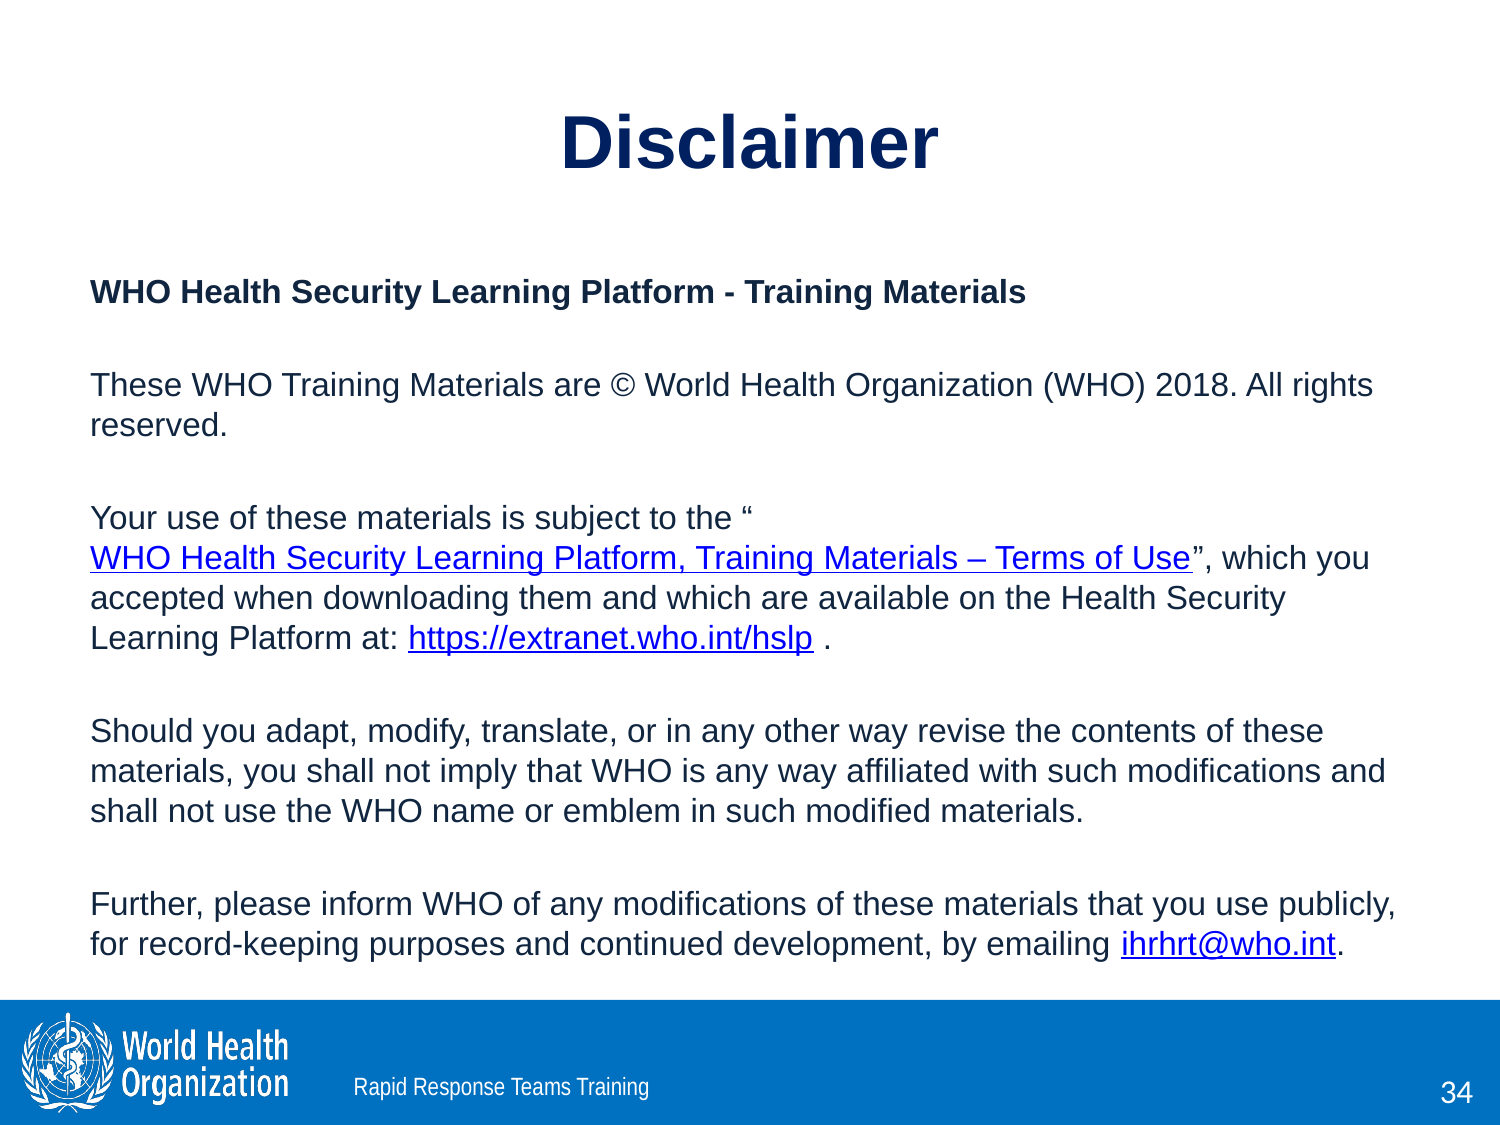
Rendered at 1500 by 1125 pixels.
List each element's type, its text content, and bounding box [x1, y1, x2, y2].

list WHO Health Security Learning Platform - Training Materials These WHO Training Materials are © World Health Organization (WHO) 2018. All rights reserved. Your use of these materials is subject to the “WHO Health Security Learning Platform, Training Materials – Terms of Use”, which you accepted when downloading them and which are available on the Health Security Learning Platform at: https://extranet.who.int/hslp . Should you adapt, modify, translate, or in any other way revise the contents of these materials, you shall not imply that WHO is any way affiliated with such modifications and shall not use the WHO name or emblem in such modified materials. Further, please inform WHO of any modifications of these materials that you use publicly, for record-keeping purposes and continued development, by emailing ihrhrt@who.int. [75, 262, 1425, 1005]
picture [21, 1012, 288, 1113]
title Disclaimer [75, 45, 1425, 233]
